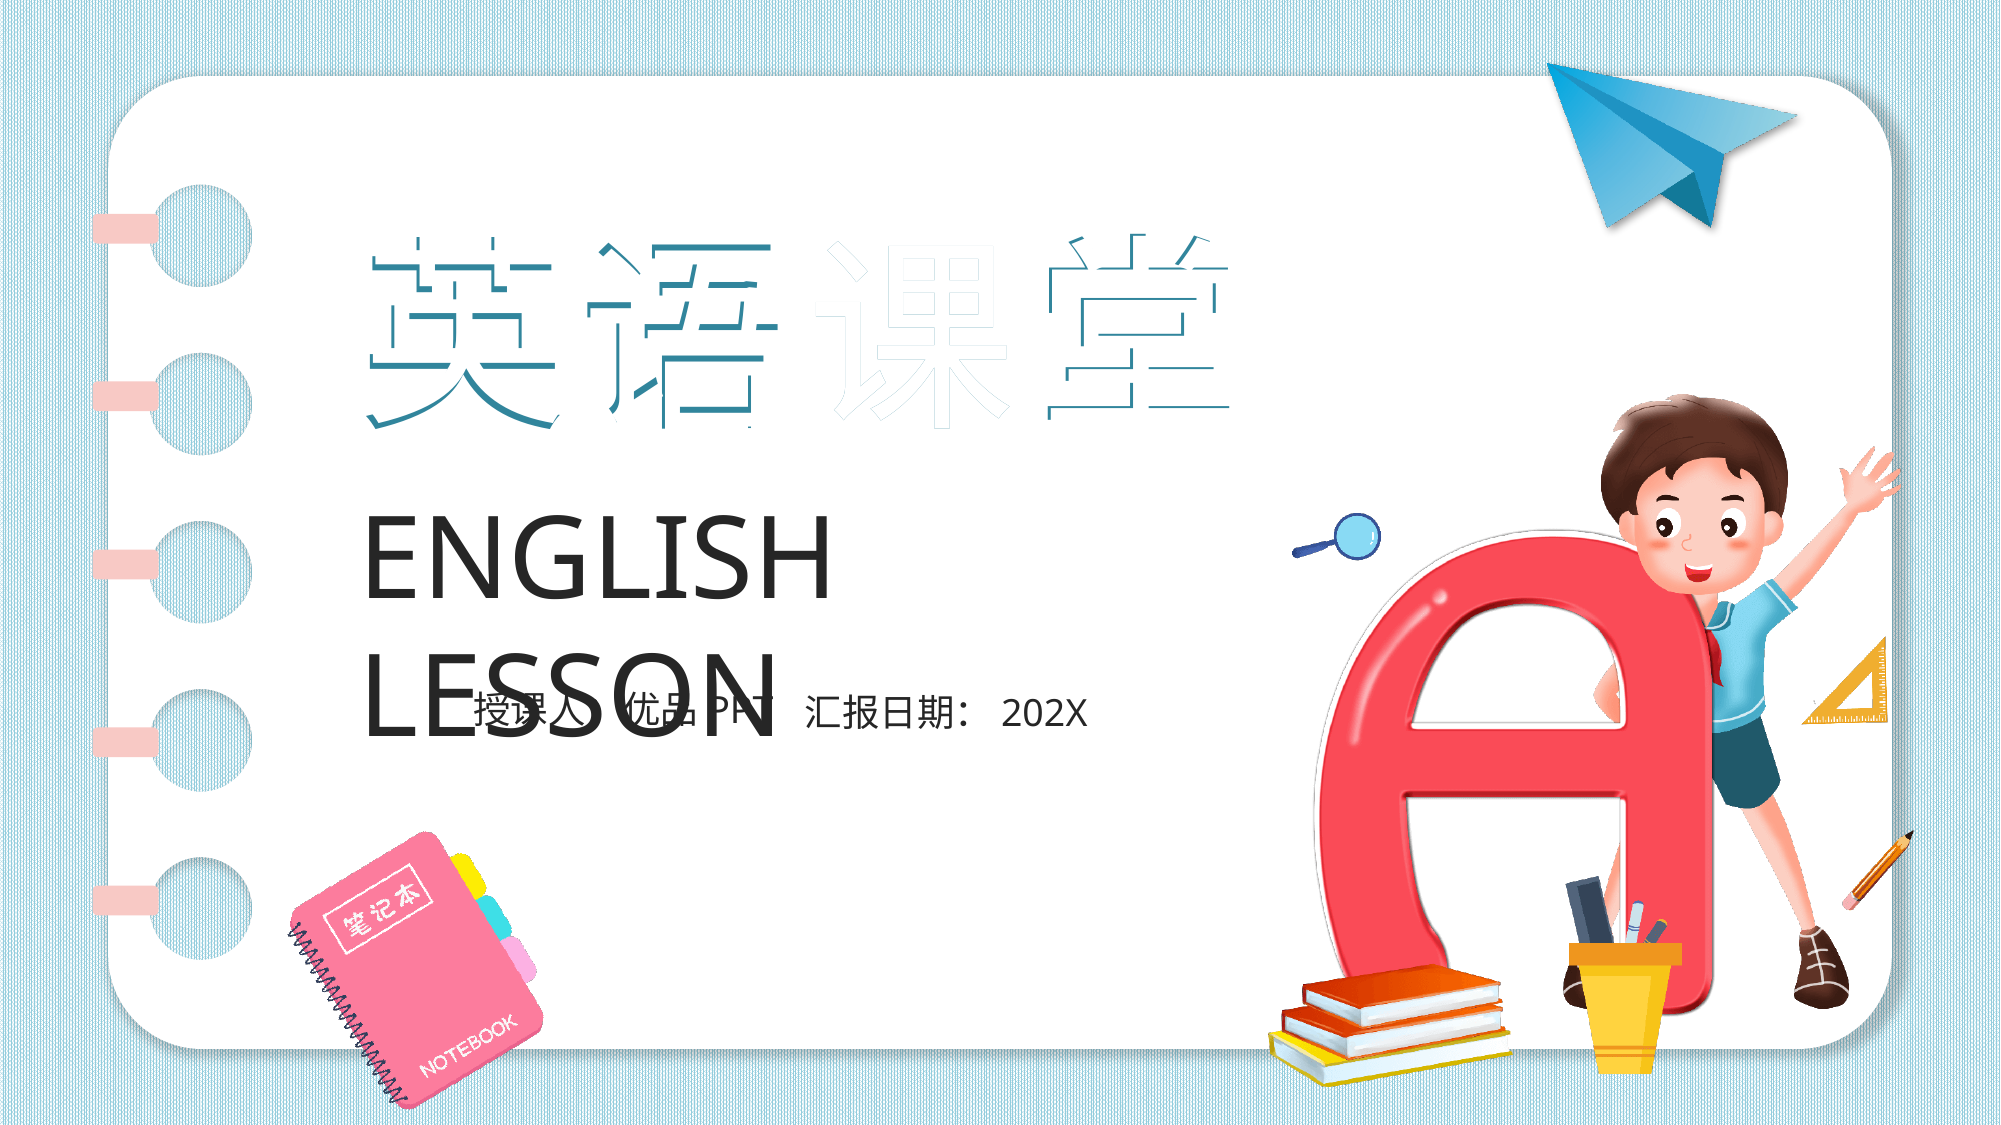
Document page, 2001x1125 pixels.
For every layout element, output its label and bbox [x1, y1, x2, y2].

text_box [792, 196, 1055, 465]
picture [228, 770, 594, 1125]
text_box [0, 0, 2000, 1125]
text_box [430, 669, 1154, 743]
picture [1198, 339, 2000, 1125]
picture [1491, 18, 1845, 268]
text_box [343, 190, 608, 465]
text_box [92, 75, 1892, 1050]
text_box [1019, 193, 1285, 464]
text_box [563, 196, 791, 471]
